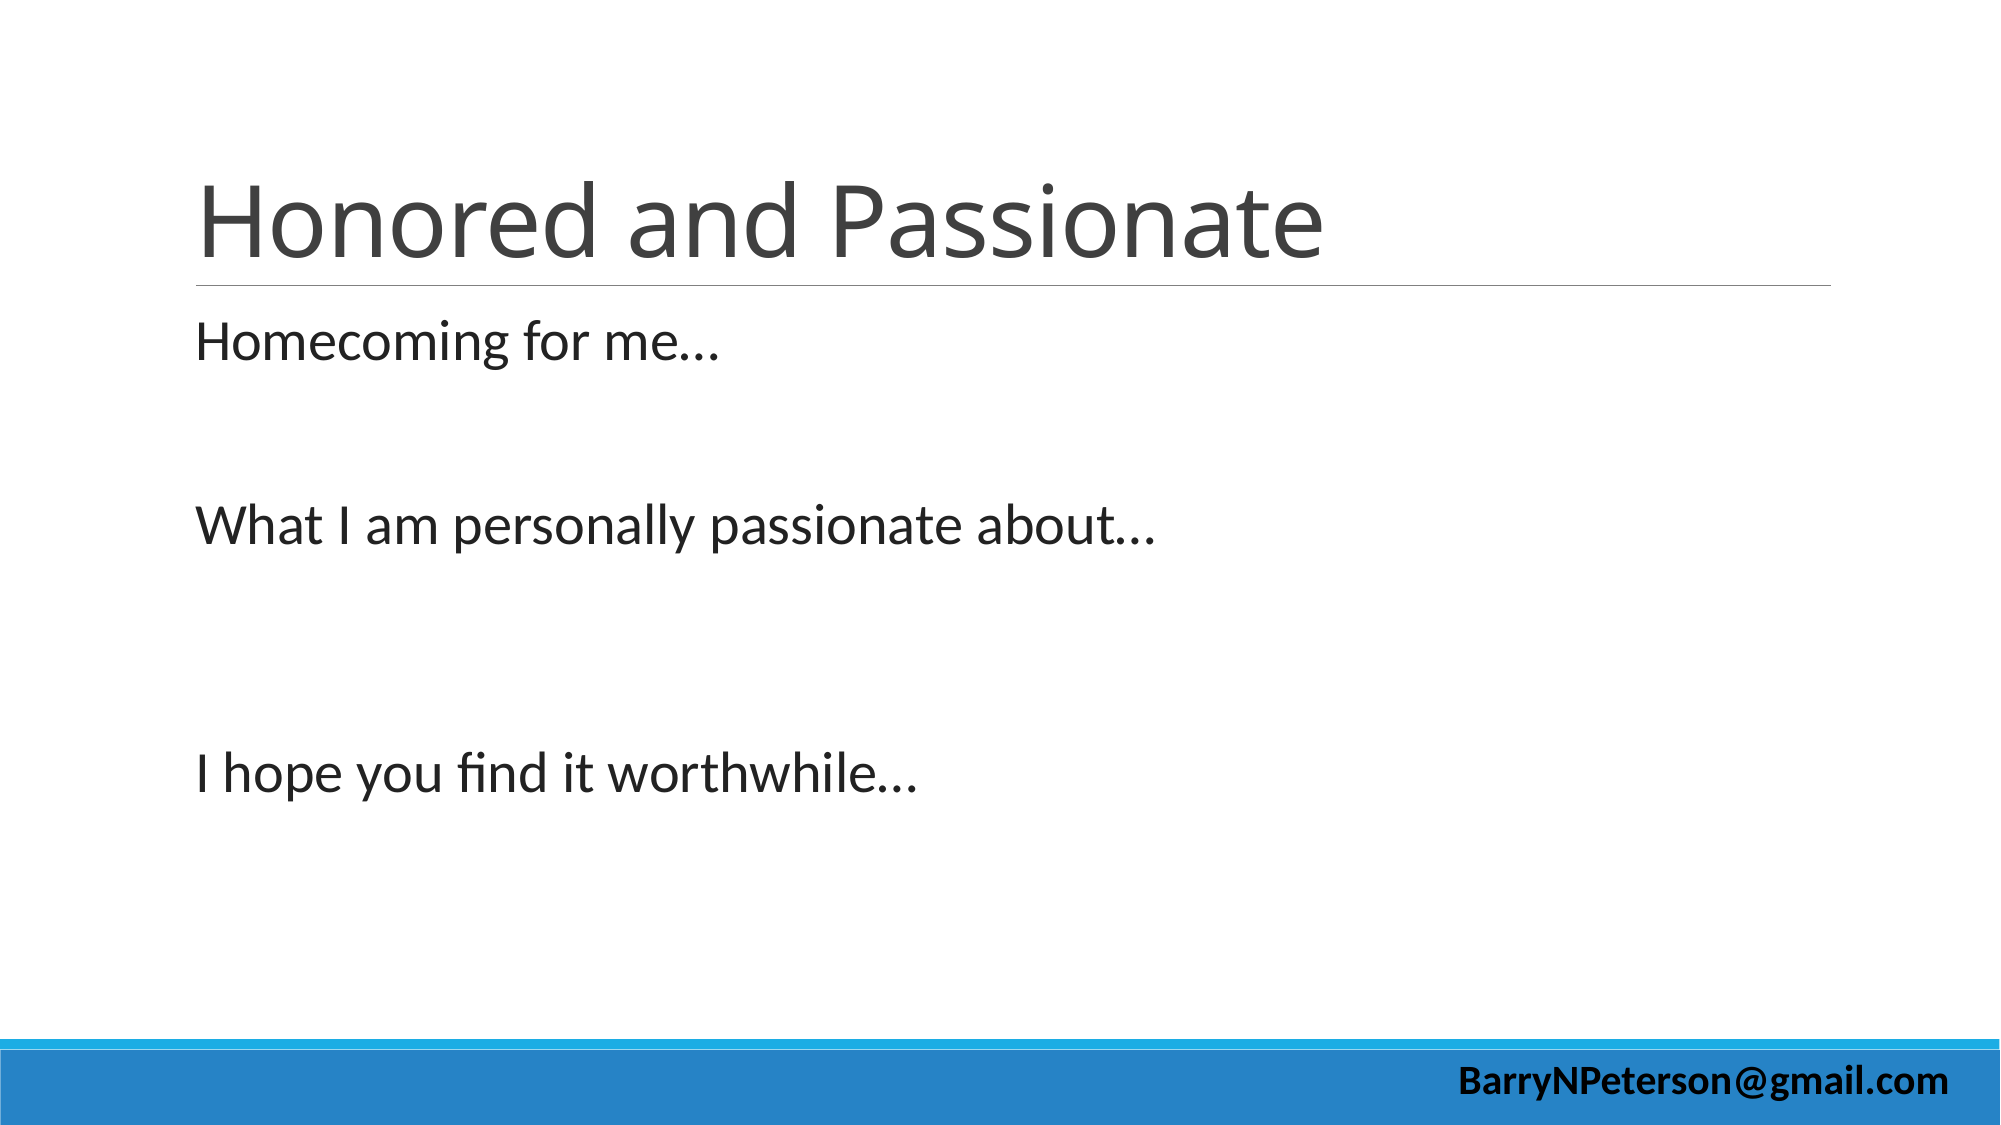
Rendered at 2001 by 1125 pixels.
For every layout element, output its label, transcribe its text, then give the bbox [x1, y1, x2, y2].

title Honored and Passionate [180, 47, 1830, 285]
text_box BarryNPeterson@gmail.com [668, 1045, 1965, 1110]
list Homecoming for me… What I am personally passionate about… I hope you find it worthwhile… [180, 302, 1830, 963]
